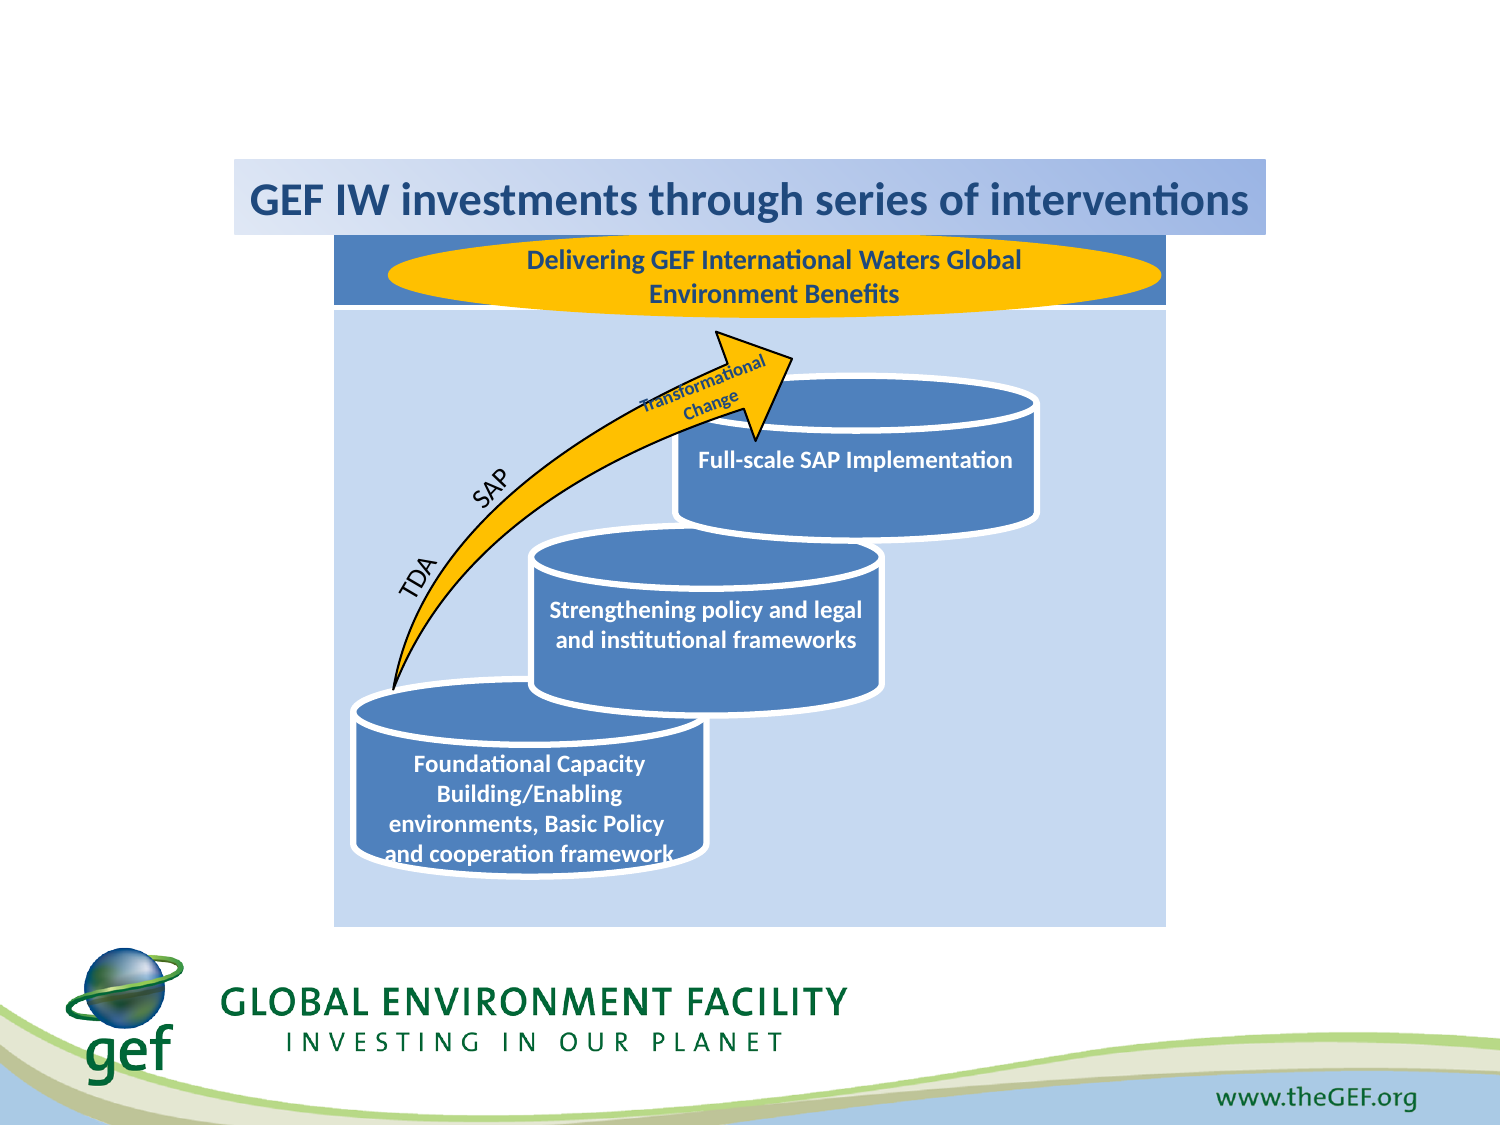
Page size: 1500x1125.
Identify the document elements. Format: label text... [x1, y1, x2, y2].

table_header [1161, 235, 1166, 305]
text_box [352, 234, 1160, 877]
table_cell [334, 310, 1166, 927]
table_header [334, 235, 349, 305]
picture [0, 920, 1500, 1125]
text_box GEF IW investments through series of interventions [234, 159, 1266, 235]
